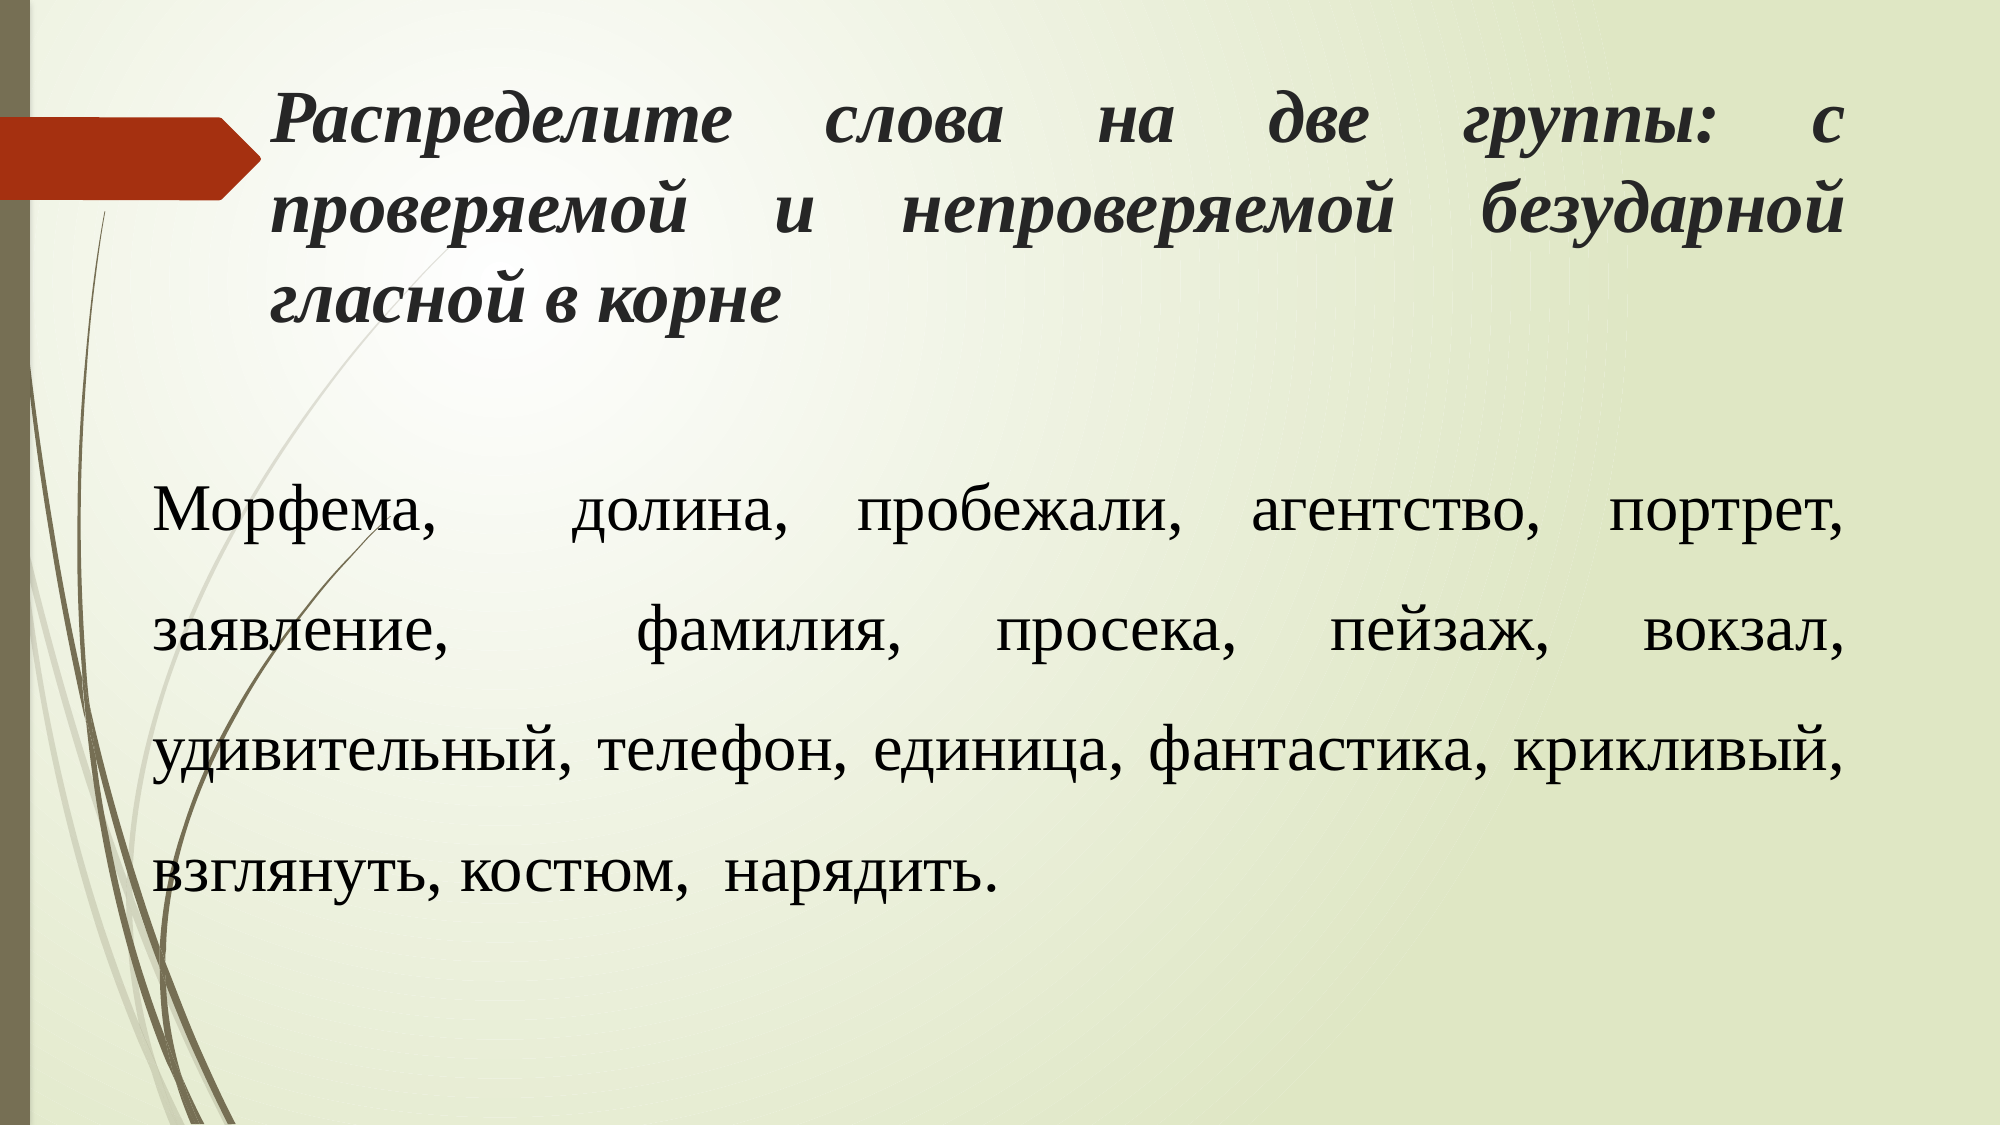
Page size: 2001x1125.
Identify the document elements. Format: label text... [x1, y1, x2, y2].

list Морфема, долина, пробежали, агентство, портрет, заявление, фамилия, просека, пейзаж, вокзал, удивительный, телефон, единица, фантастика, крикливый, взглянуть, костюм, нарядить. [137, 416, 1863, 1014]
title Распределите слова на две группы: с проверяемой и непроверяемой безударной гласной в корне [255, 59, 1863, 356]
